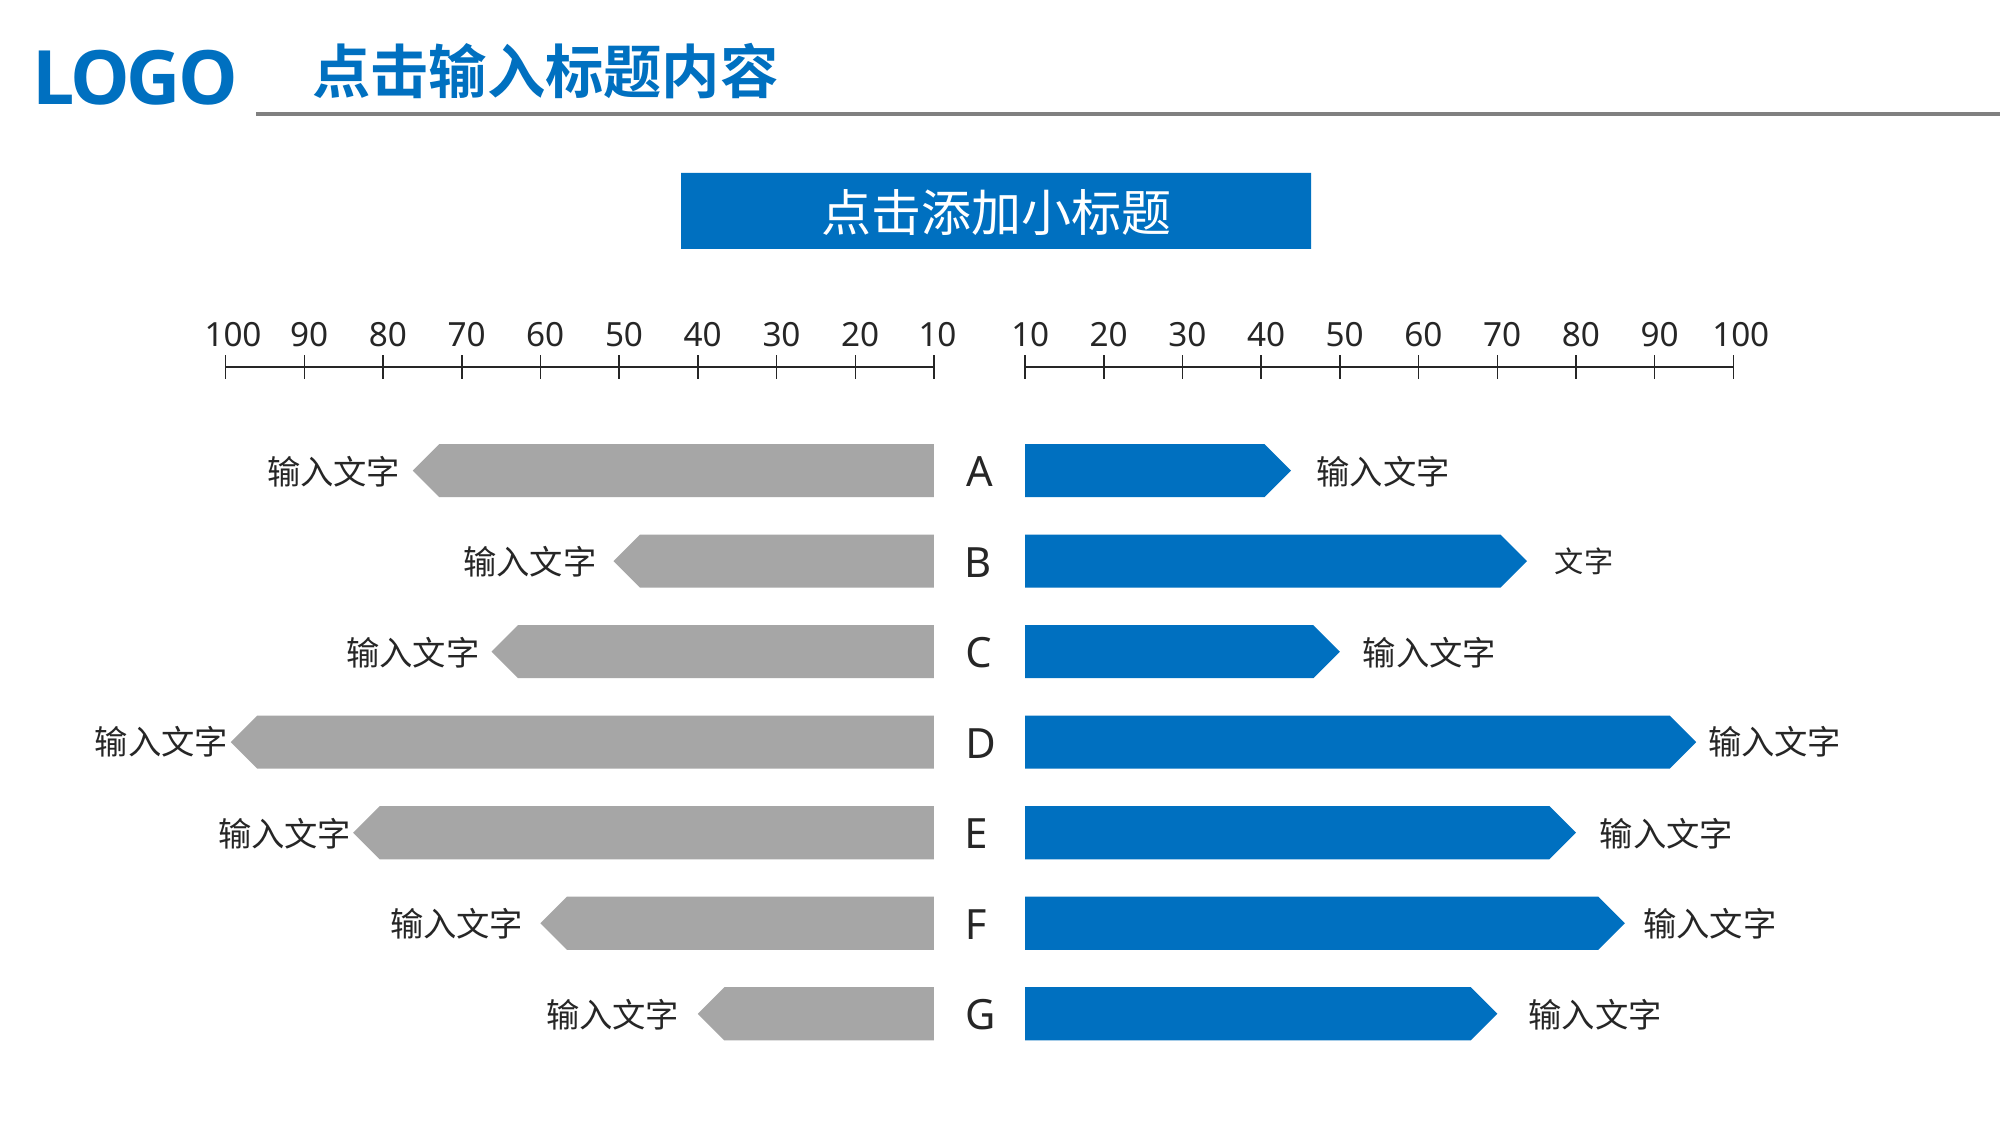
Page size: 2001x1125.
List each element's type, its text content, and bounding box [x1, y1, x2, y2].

text_box [1022, 532, 1530, 590]
text_box 90 [1625, 306, 1694, 353]
text_box 输入文字 [1628, 896, 1792, 951]
text_box 100 [1697, 306, 1785, 361]
text_box 80 [354, 306, 422, 353]
text_box F [950, 890, 1002, 956]
text_box 50 [1310, 306, 1379, 353]
text_box [612, 532, 937, 590]
text_box 输入文字 [448, 534, 612, 589]
text_box [1022, 894, 1627, 952]
text_box 输入文字 [1693, 713, 1857, 769]
text_box 输入文字 [375, 896, 539, 951]
text_box 点击输入标题内容 [275, 28, 816, 113]
text_box D [950, 709, 1011, 775]
text_box 60 [1389, 306, 1458, 353]
text_box 30 [747, 306, 816, 353]
text_box 输入文字 [80, 713, 243, 769]
text_box 70 [1468, 306, 1537, 353]
text_box 输入文字 [203, 805, 367, 861]
text_box 文字 [1540, 535, 1629, 586]
text_box 60 [511, 306, 580, 353]
text_box A [951, 437, 1008, 503]
text_box B [949, 528, 1007, 594]
text_box 90 [277, 306, 344, 353]
text_box 输入文字 [1513, 986, 1677, 1042]
text_box [1022, 713, 1693, 771]
text_box C [950, 618, 1007, 684]
text_box 80 [1547, 306, 1615, 353]
text_box [495, 623, 937, 681]
text_box 输入文字 [331, 624, 495, 680]
text_box 10 [903, 306, 972, 361]
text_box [1024, 354, 1734, 379]
text_box 10 [996, 306, 1065, 361]
text_box [1022, 985, 1500, 1043]
text_box 输入文字 [531, 986, 695, 1042]
text_box 20 [826, 306, 895, 353]
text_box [225, 354, 935, 379]
text_box [539, 894, 936, 952]
text_box 50 [590, 306, 658, 353]
text_box [367, 804, 937, 862]
text_box 20 [1074, 306, 1143, 353]
text_box 输入文字 [252, 443, 415, 499]
text_box [695, 985, 936, 1043]
text_box G [950, 980, 1011, 1046]
text_box 40 [1232, 306, 1300, 353]
text_box 输入文字 [1302, 443, 1465, 499]
text_box 70 [432, 306, 501, 353]
text_box E [949, 799, 1003, 865]
text_box [1022, 623, 1342, 681]
text_box [415, 441, 936, 500]
text_box 100 [189, 306, 277, 361]
text_box 输入文字 [1348, 624, 1511, 680]
text_box [1022, 804, 1579, 862]
text_box 点击添加小标题 [679, 171, 1313, 251]
text_box 30 [1153, 306, 1222, 353]
text_box 40 [668, 306, 737, 353]
text_box [1022, 441, 1294, 500]
text_box [243, 713, 937, 771]
text_box 输入文字 [1585, 805, 1749, 861]
